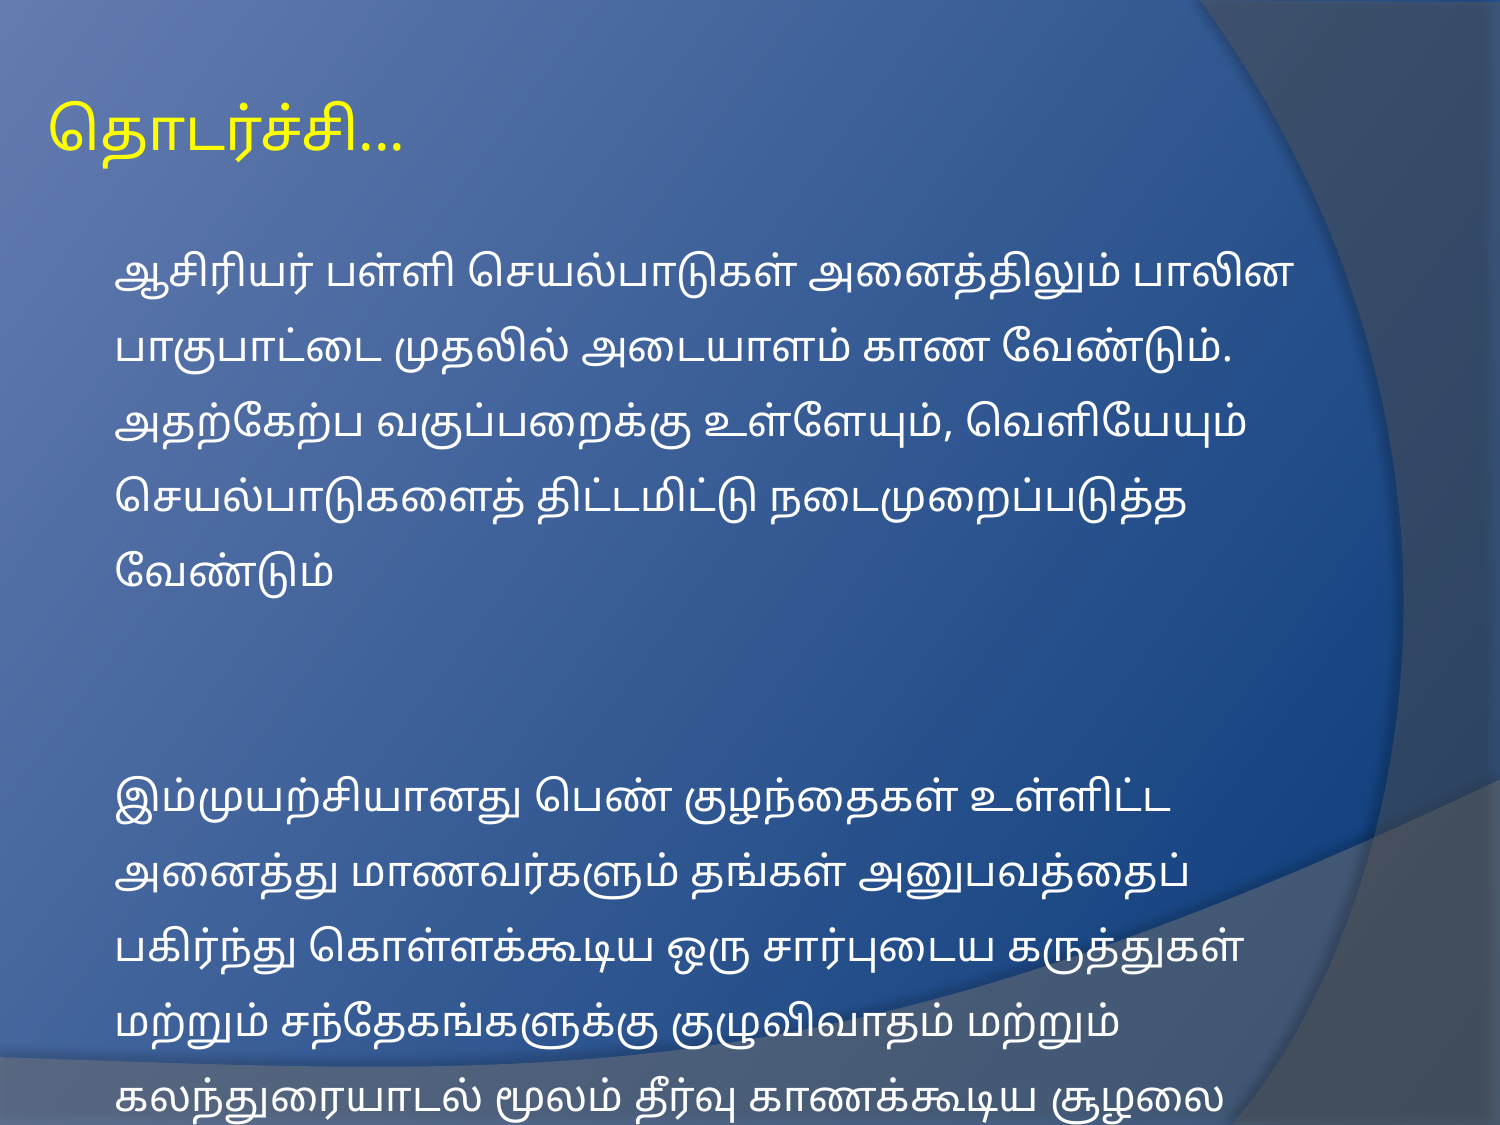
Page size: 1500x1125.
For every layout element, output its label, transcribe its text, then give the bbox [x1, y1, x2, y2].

text_box தொடர்ச்சி... [33, 50, 421, 170]
text_box ஆசிரியர் பள்ளி செயல்பாடுகள் அனைத்திலும் பாலின பாகுபாட்டை முதலில் அடையாளம் காண வேண்டும். அதற்கேற்ப வகுப்பறைக்கு உள்ளேயும், வெளியேயும் செயல்பாடுகளைத் திட்டமிட்டு நடைமுறைப்படுத்த வேண்டும் இம்முயற்சியானது பெண் குழந்தைகள் உள்ளிட்ட அனைத்து மாணவர்களும் தங்கள் அனுபவத்தைப் பகிர்ந்து கொள்ளக்கூடிய ஒரு சார்புடைய கருத்துகள் மற்றும் சந்தேகங்களுக்கு குழுவிவாதம் மற்றும் கலந்துரையாடல் மூலம் தீர்வு காணக்கூடிய சூழலை உருவாக்க உதவும். [99, 212, 1350, 1125]
